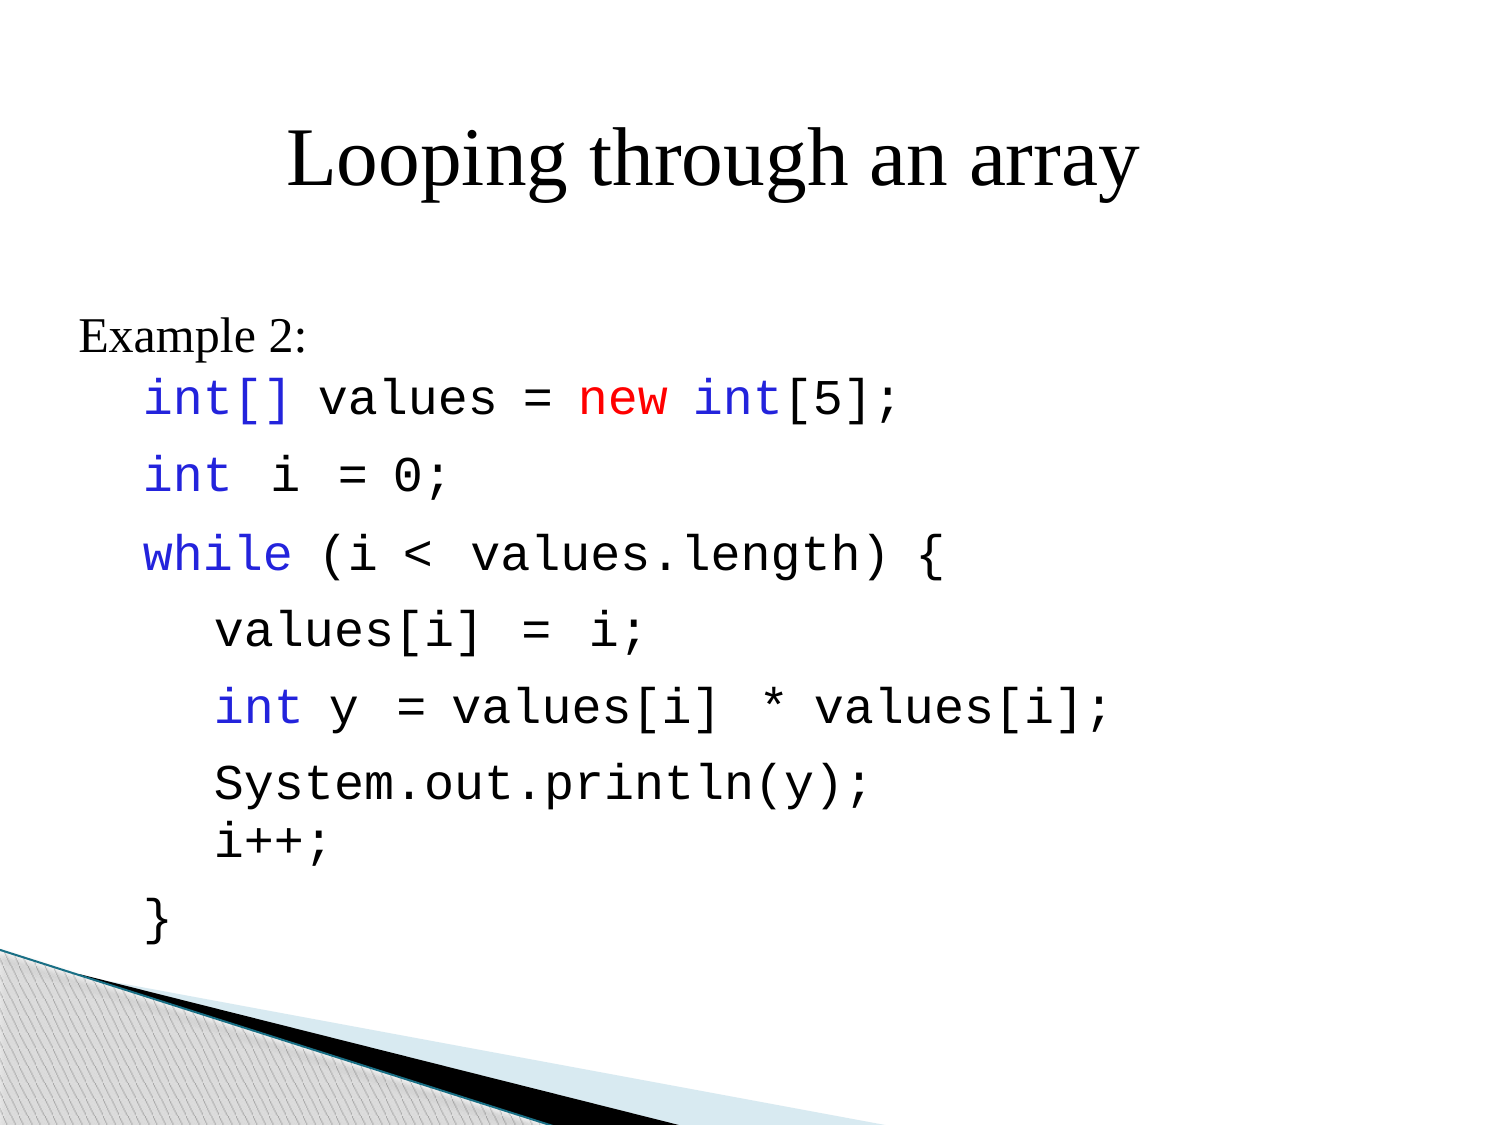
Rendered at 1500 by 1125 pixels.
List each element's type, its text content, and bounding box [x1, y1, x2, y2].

text_box int[] values = new int[5]; int i = 0; while (i < values.length) { values[i] = i; int y = values[i] * values[i]; System.out.println(y); i++; } [142, 387, 1115, 951]
text_box Looping through an array Example 2: [78, 126, 1141, 369]
